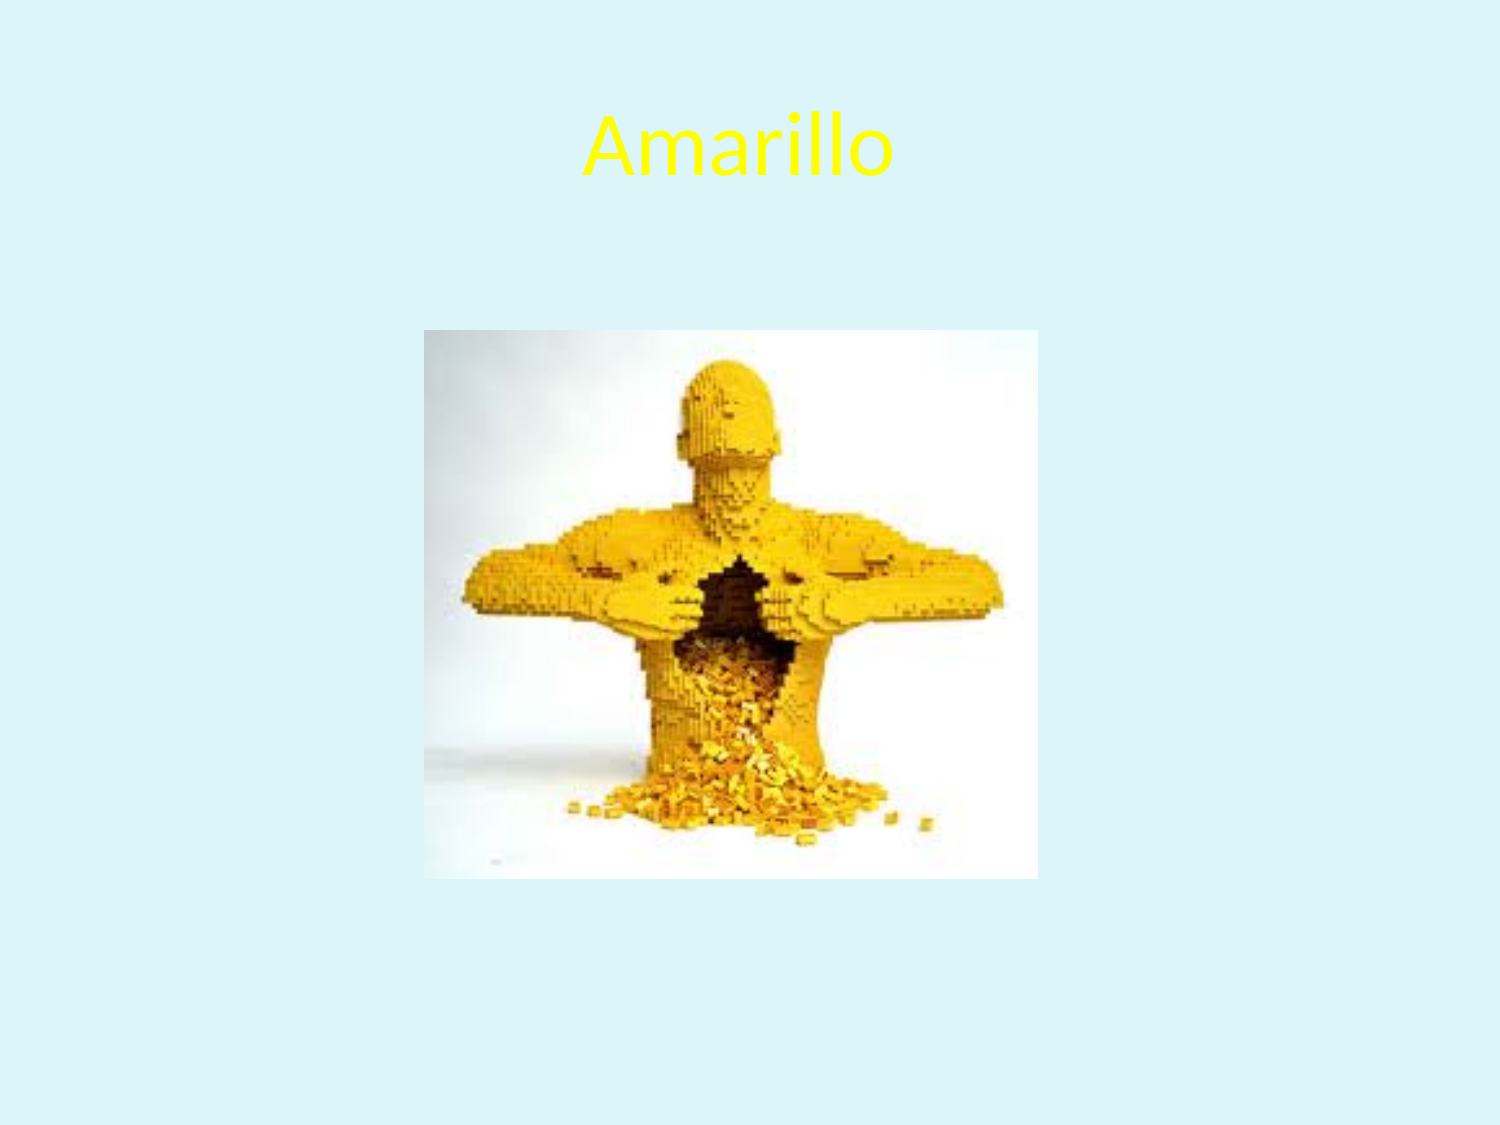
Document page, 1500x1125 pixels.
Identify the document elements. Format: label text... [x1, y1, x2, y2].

picture [423, 329, 1038, 880]
title Amarillo [75, 45, 1425, 233]
